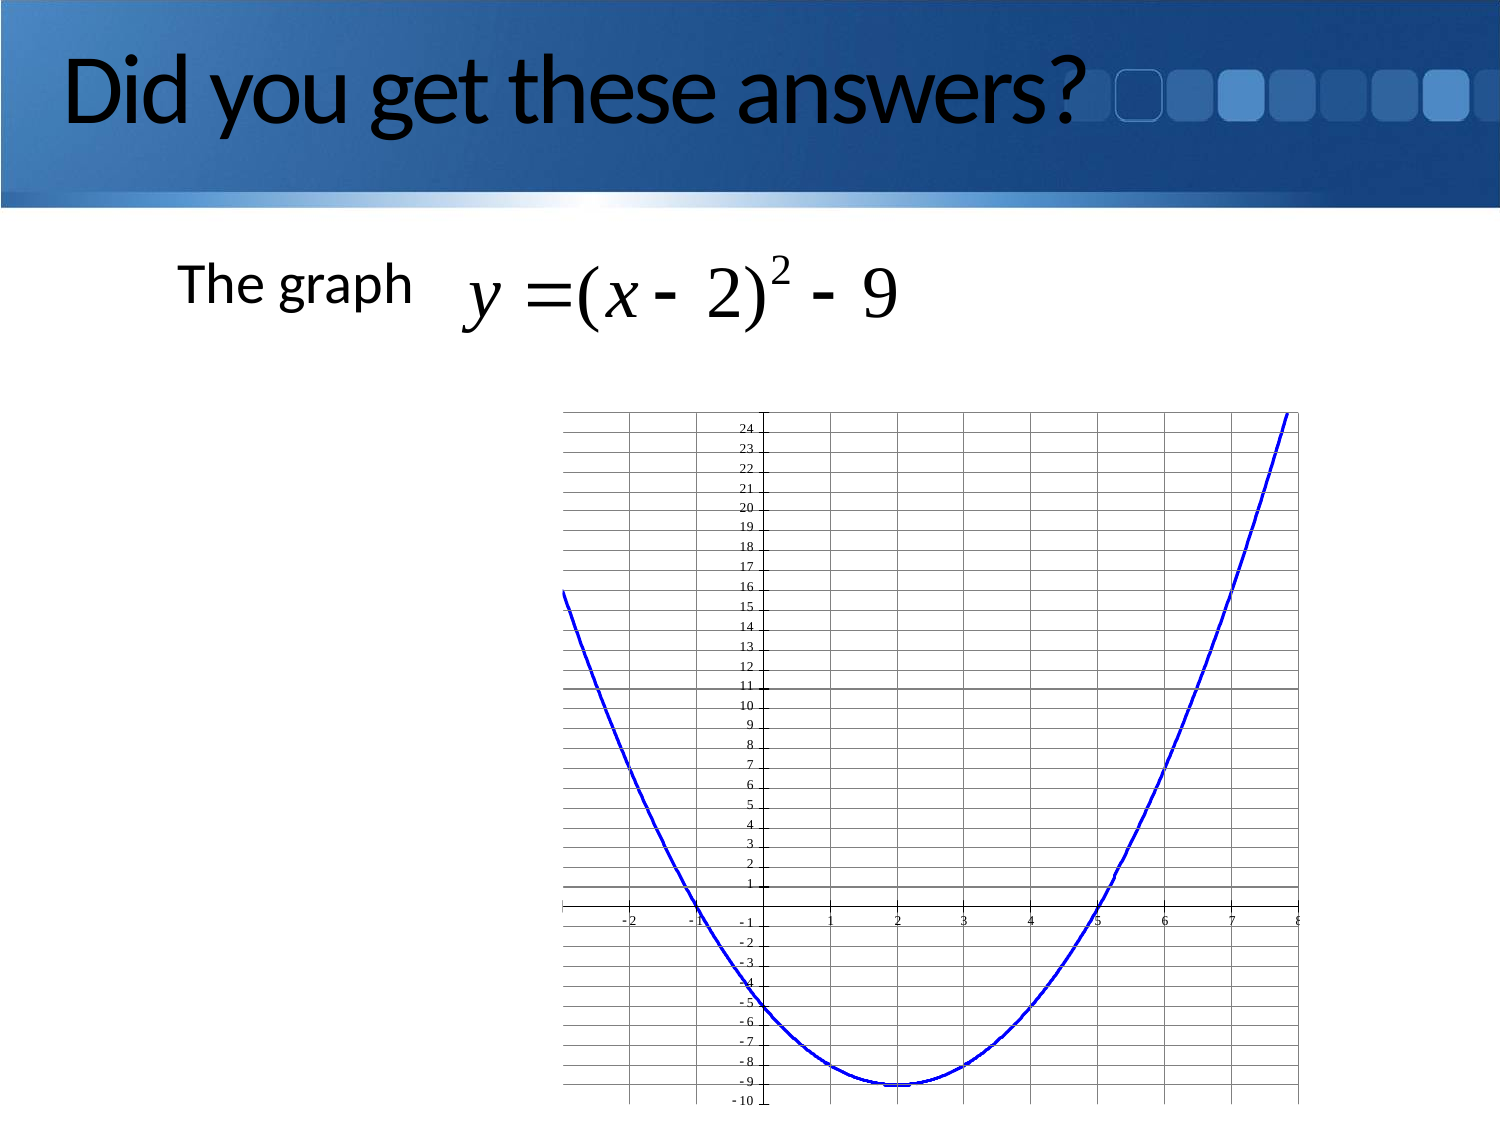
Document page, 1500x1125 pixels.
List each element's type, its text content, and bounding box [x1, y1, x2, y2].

text_box The graph [162, 237, 449, 323]
picture [0, 0, 1500, 1125]
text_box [449, 237, 913, 349]
title Did you get these answers? [62, 37, 1438, 147]
